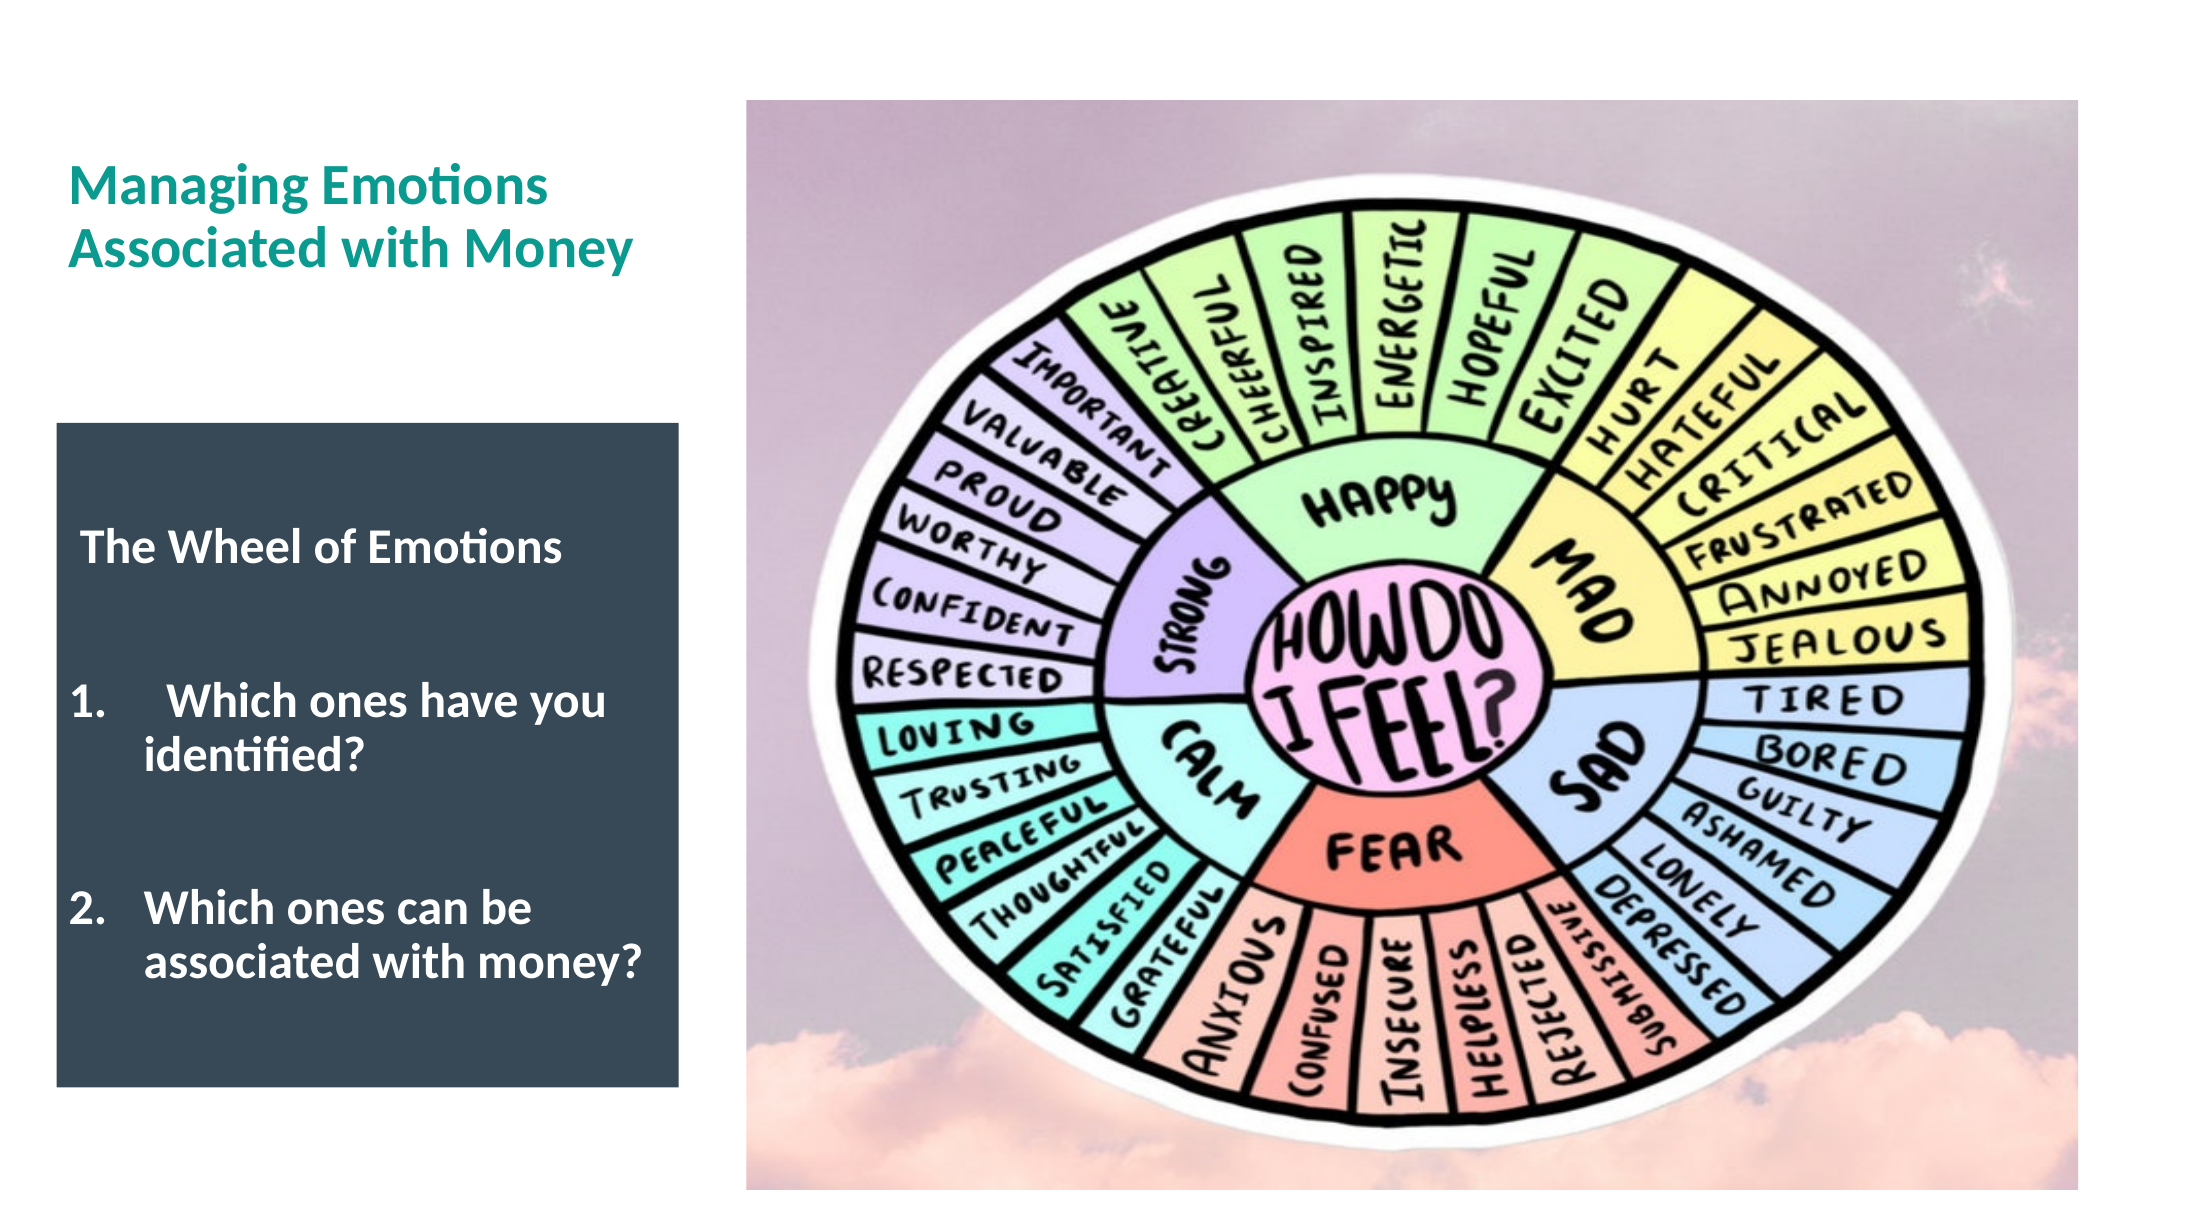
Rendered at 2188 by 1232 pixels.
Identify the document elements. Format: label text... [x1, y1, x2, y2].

picture [746, 100, 2079, 1190]
title Managing Emotions Associated with Money [56, 100, 746, 335]
list The Wheel of Emotions Which ones have you identified? Which ones can be associated with money? [56, 422, 679, 1088]
text_box [295, 561, 746, 1139]
